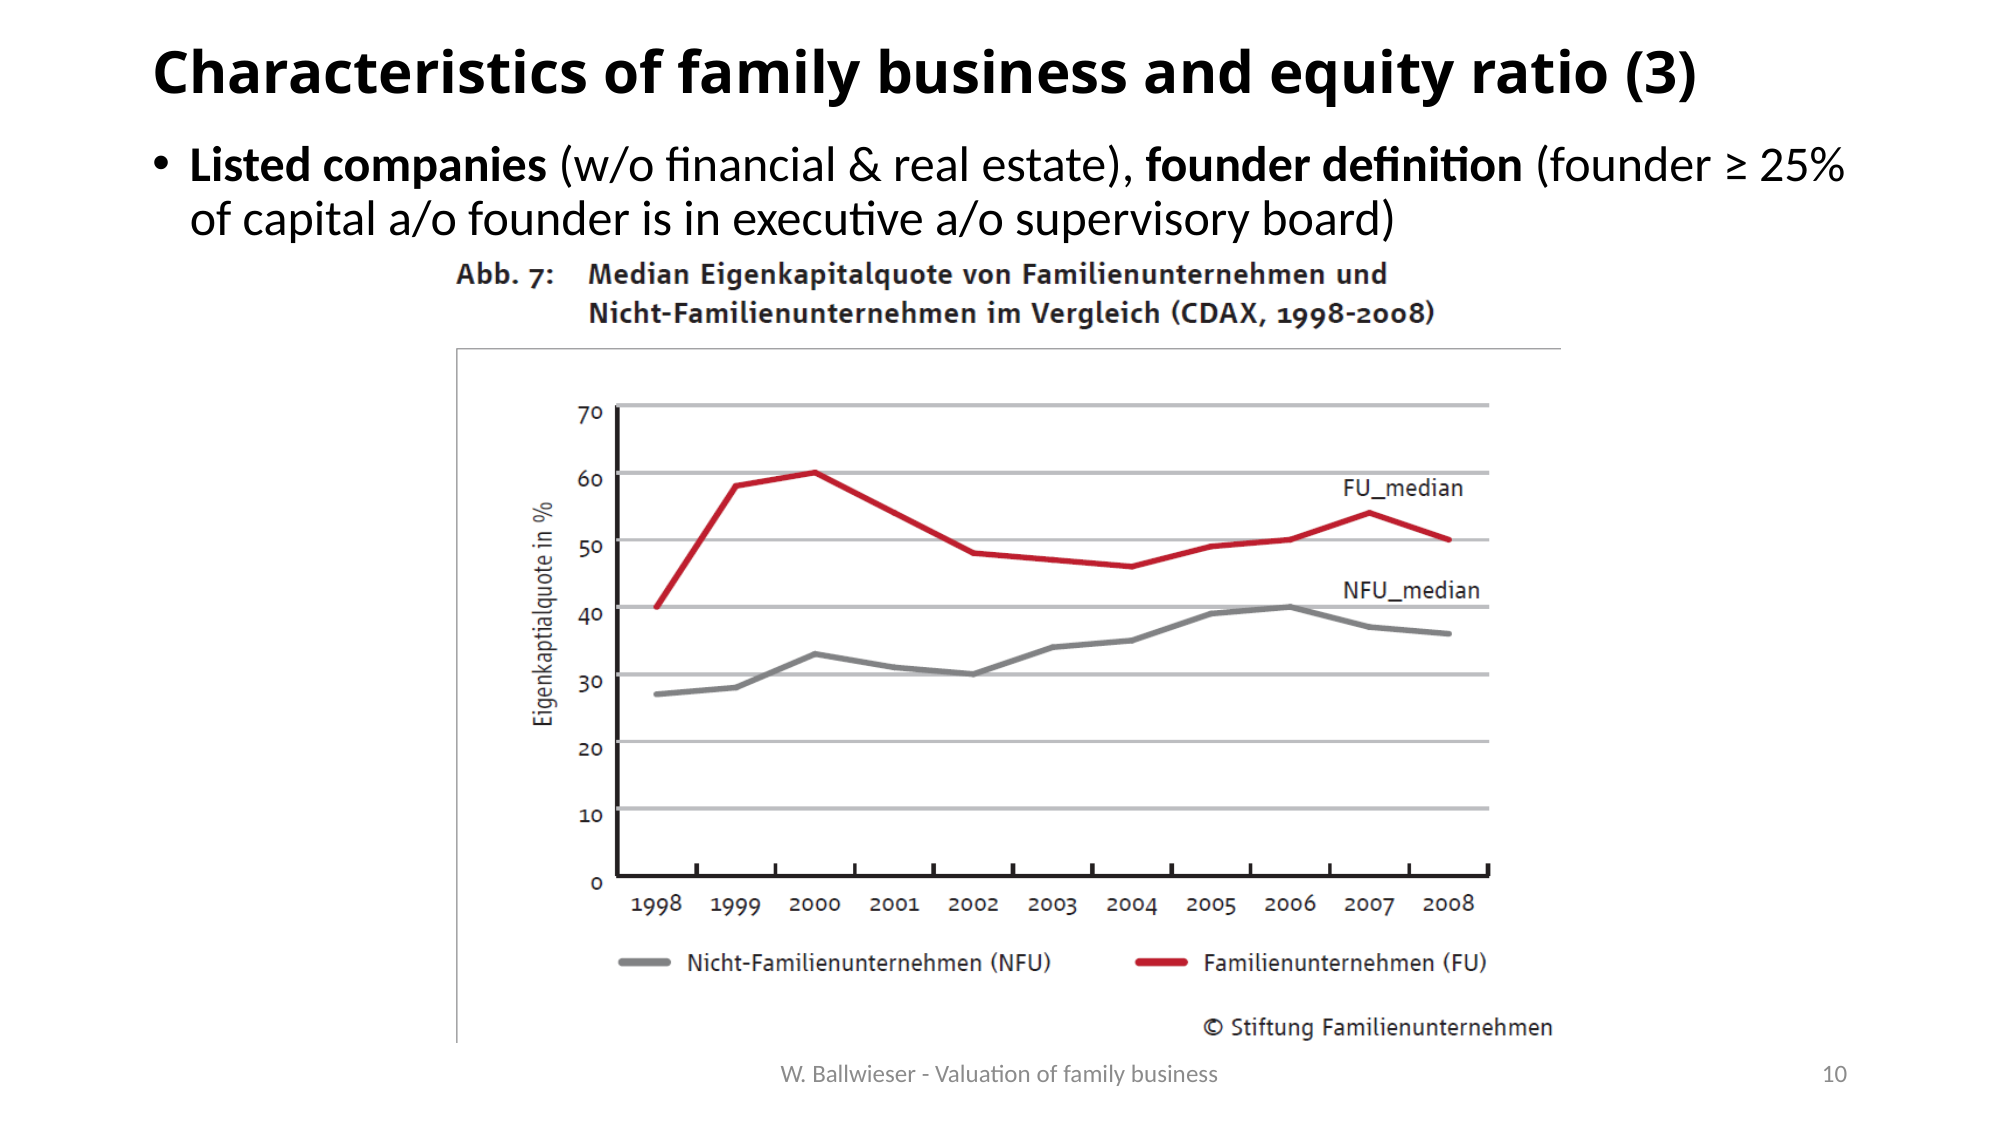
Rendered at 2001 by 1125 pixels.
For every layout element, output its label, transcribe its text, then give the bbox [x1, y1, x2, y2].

slide_number 10 [1412, 1042, 1863, 1103]
picture [449, 255, 1561, 1043]
title Characteristics of family business and equity ratio (3) [137, 0, 1863, 131]
footer W. Ballwieser - Valuation of family business [662, 1043, 1338, 1103]
list Listed companies (w/o financial & real estate), founder definition (founder ≥ 25% of capital a/o founder is in executive a/o supervisory board) [137, 131, 1863, 1014]
